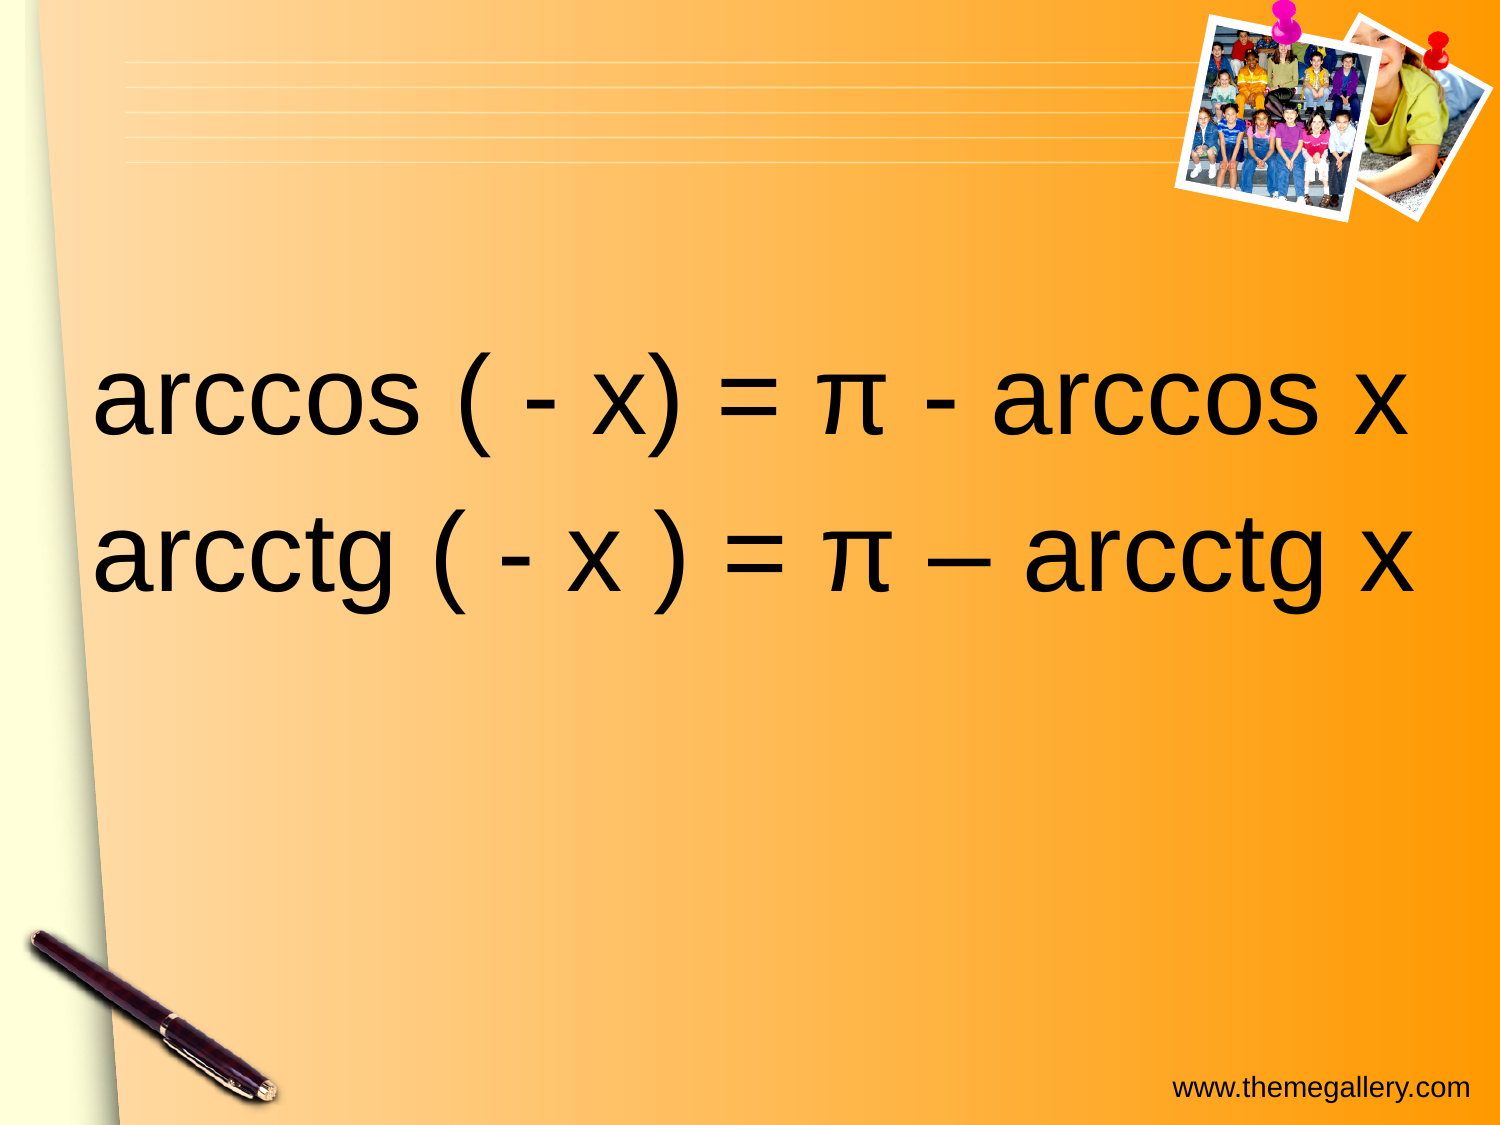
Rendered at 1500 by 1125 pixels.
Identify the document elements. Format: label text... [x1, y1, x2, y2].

list arccos ( - x) = π - arccos x arcctg ( - x ) = π – arcctg x [76, 314, 1447, 1057]
picture [12, 0, 288, 1125]
picture [1351, 22, 1484, 212]
picture [1186, 0, 1371, 211]
